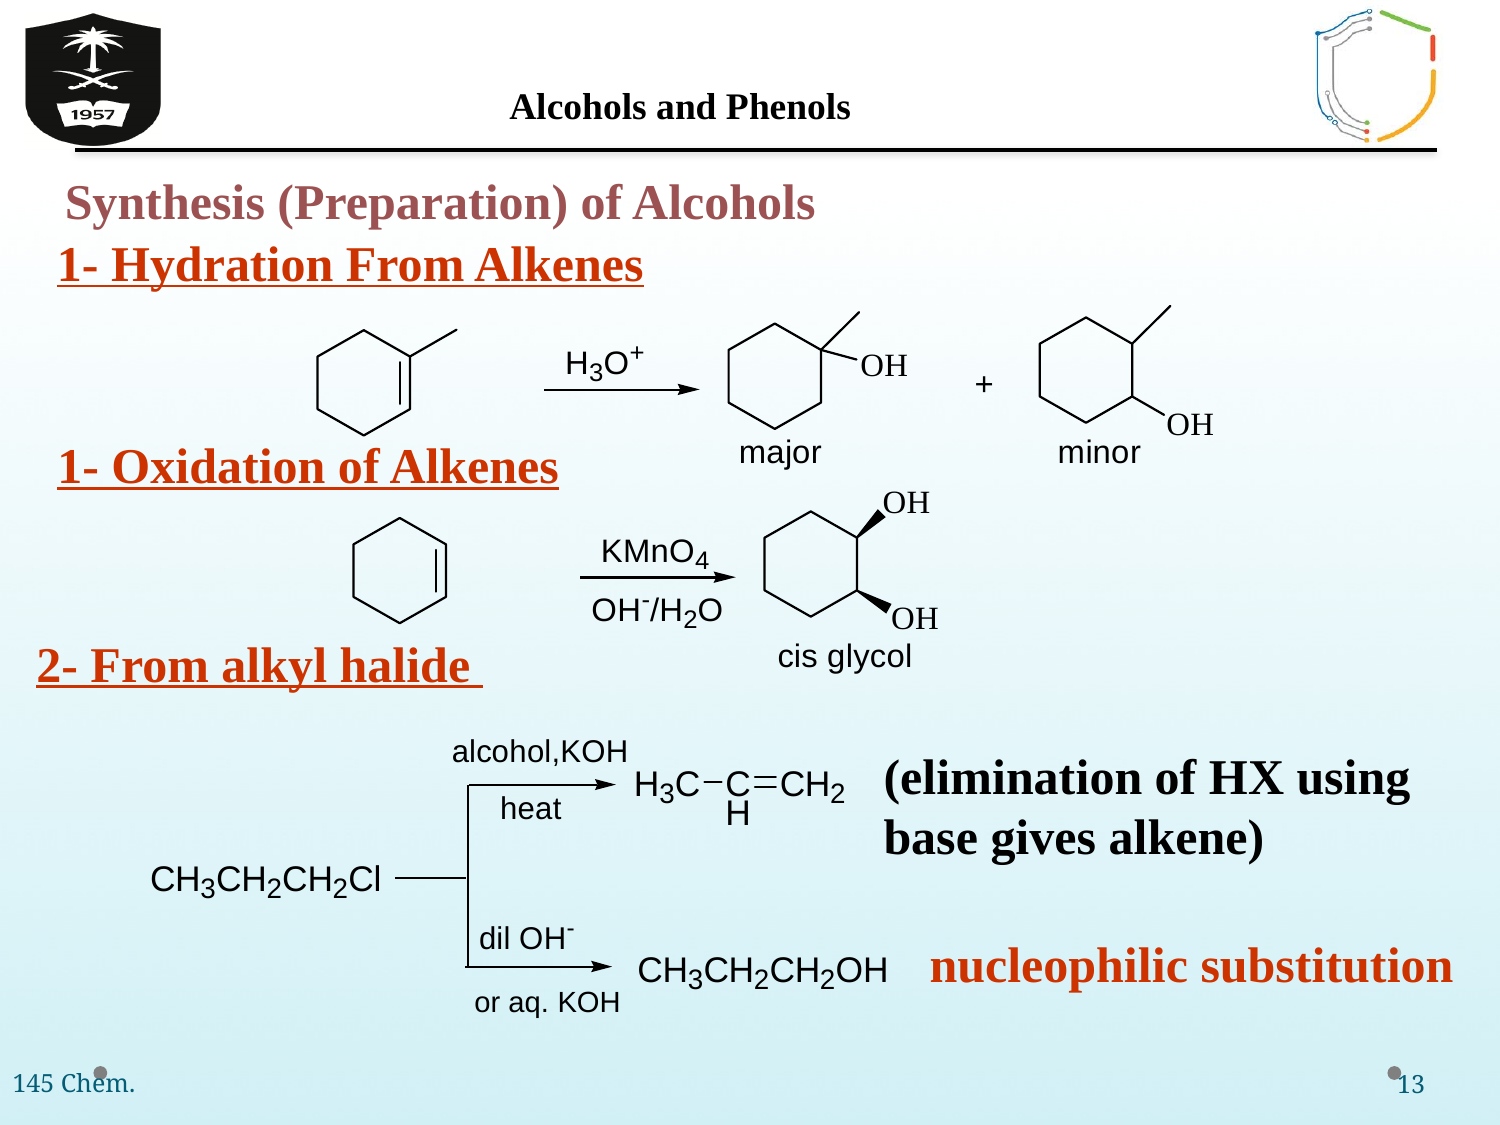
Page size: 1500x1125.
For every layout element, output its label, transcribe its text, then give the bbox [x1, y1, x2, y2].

text_box (elimination of HX using base gives alkene) [889, 737, 1438, 873]
text_box Alcohols and Phenols [494, 74, 866, 135]
picture [0, 0, 1500, 1125]
text_box 1- Oxidation of Alkenes [42, 426, 575, 502]
text_box nucleophilic substitution [914, 924, 1470, 1000]
text_box 13 [1299, 1042, 1425, 1103]
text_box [349, 487, 940, 676]
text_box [149, 737, 889, 991]
text_box 145 Chem. [12, 1037, 563, 1098]
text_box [313, 303, 1215, 472]
text_box Synthesis (Preparation) of Alcohols [49, 162, 875, 238]
text_box 2- From alkyl halide [21, 624, 511, 700]
text_box or aq. KOH [459, 999, 636, 1026]
text_box 1- Hydration From Alkenes [42, 224, 659, 299]
